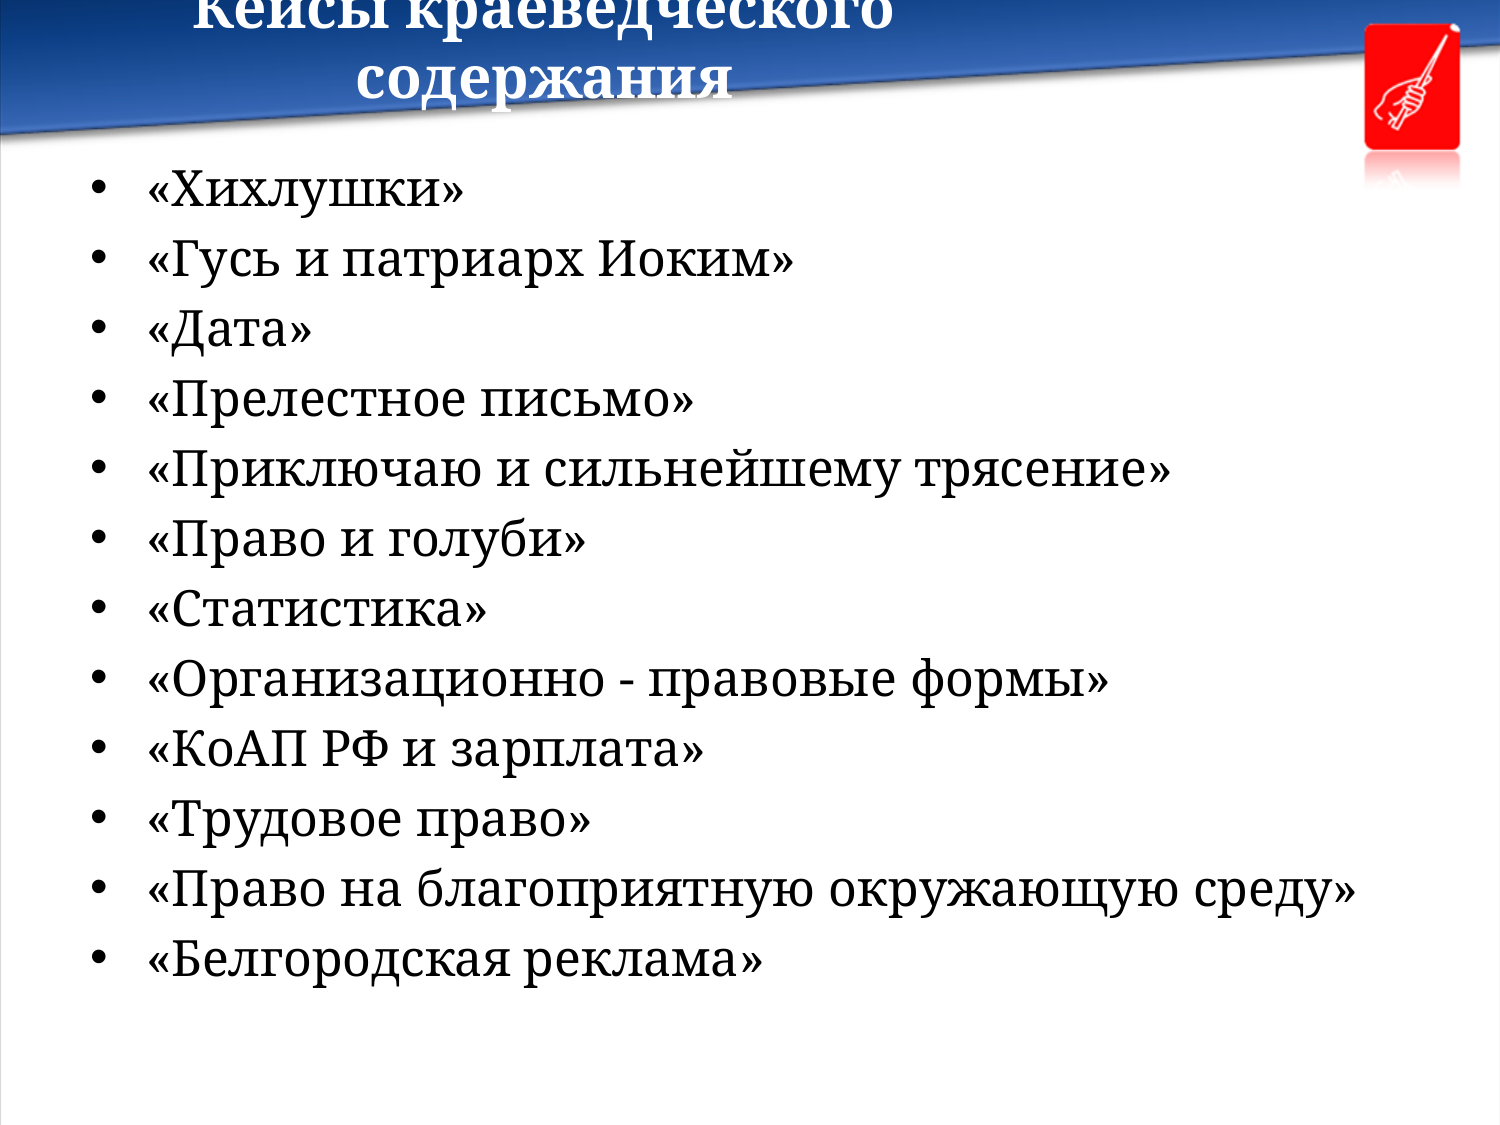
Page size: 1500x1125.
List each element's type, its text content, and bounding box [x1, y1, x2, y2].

title Кейсы краеведческого содержания [0, 0, 1089, 81]
list «Хихлушки» «Гусь и патриарх Иоким» «Дата» «Прелестное письмо» «Приключаю и сильнейшему трясение» «Право и голуби» «Статистика» «Организационно - правовые формы» «КоАП РФ и зарплата» «Трудовое право» «Право на благоприятную окружающую среду» «Белгородская реклама» [74, 148, 1426, 1071]
picture [0, 0, 1500, 1125]
